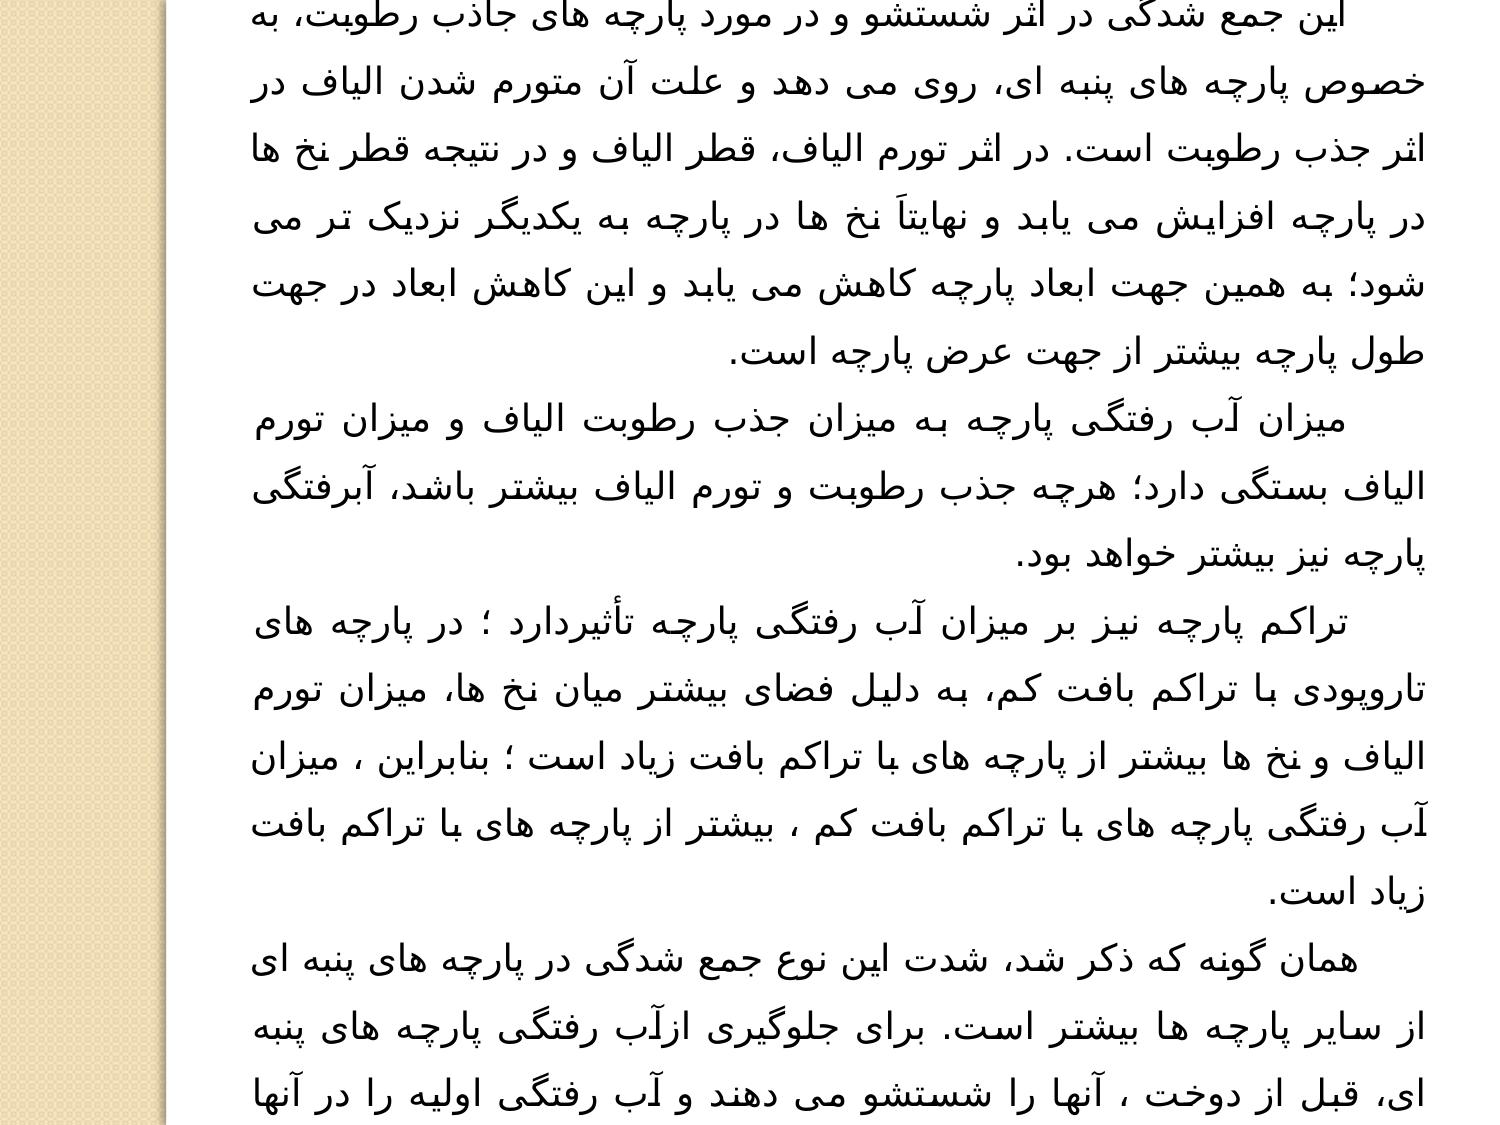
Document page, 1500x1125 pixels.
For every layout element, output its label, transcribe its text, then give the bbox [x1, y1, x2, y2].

text_box ب ) آبرفت ناشی از تورم : این جمع شدگی در اثر شستشو و در مورد پارچه های جاذب رطوبت، به خصوص پارچه های پنبه ای، روی می دهد و علت آن متورم شدن الیاف در اثر جذب رطوبت است. در اثر تورم الیاف، قطر الیاف و در نتیجه قطر نخ ها در پارچه افزایش می یابد و نهایتاَ نخ ها در پارچه به یکدیگر نزدیک تر می شود؛ به همین جهت ابعاد پارچه کاهش می یابد و این کاهش ابعاد در جهت طول پارچه بیشتر از جهت عرض پارچه است. میزان آب رفتگی پارچه به میزان جذب رطوبت الیاف و میزان تورم الیاف بستگی دارد؛ هرچه جذب رطوبت و تورم الیاف بیشتر باشد، آبرفتگی پارچه نیز بیشتر خواهد بود. تراکم پارچه نیز بر میزان آب رفتگی پارچه تأثیردارد ؛ در پارچه های تاروپودی با تراکم بافت کم، به دلیل فضای بیشتر میان نخ ها، میزان تورم الیاف و نخ ها بیشتر از پارچه های با تراکم بافت زیاد است ؛ بنابراین ، میزان آب رفتگی پارچه های با تراکم بافت کم ، بیشتر از پارچه های با تراکم بافت زیاد است. همان گونه که ذکر شد، شدت این نوع جمع شدگی در پارچه های پنبه ای از سایر پارچه ها بیشتر است. برای جلوگیری ازآب رفتگی پارچه های پنبه ای، قبل از دوخت ، آنها را شستشو می دهند و آب رفتگی اولیه را در آنها ایجاد می کنند تا در شستشوهای بعدی دچار آب رفتگی نشود. [234, 0, 1442, 1125]
